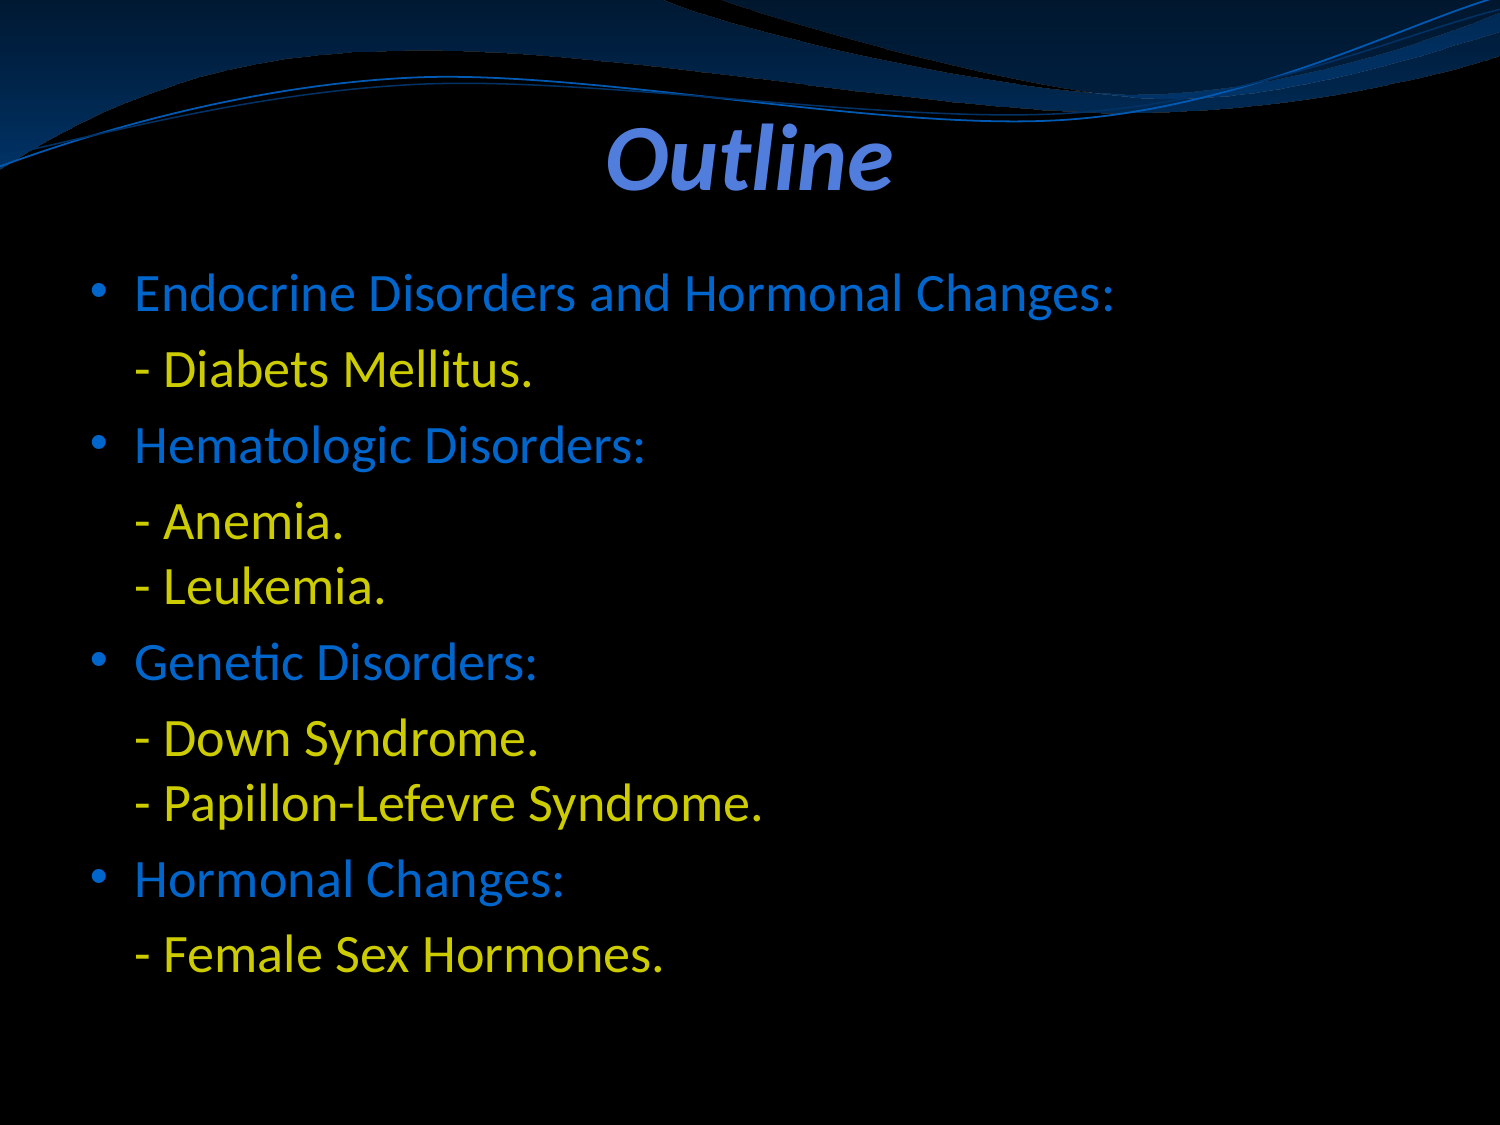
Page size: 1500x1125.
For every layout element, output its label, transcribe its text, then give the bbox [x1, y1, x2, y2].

title Outline [75, 87, 1425, 210]
list Endocrine Disorders and Hormonal Changes: - Diabets Mellitus. Hematologic Disorders: - Anemia. - Leukemia. Genetic Disorders: - Down Syndrome. - Papillon-Lefevre Syndrome. Hormonal Changes: - Female Sex Hormones. [75, 249, 1425, 1038]
